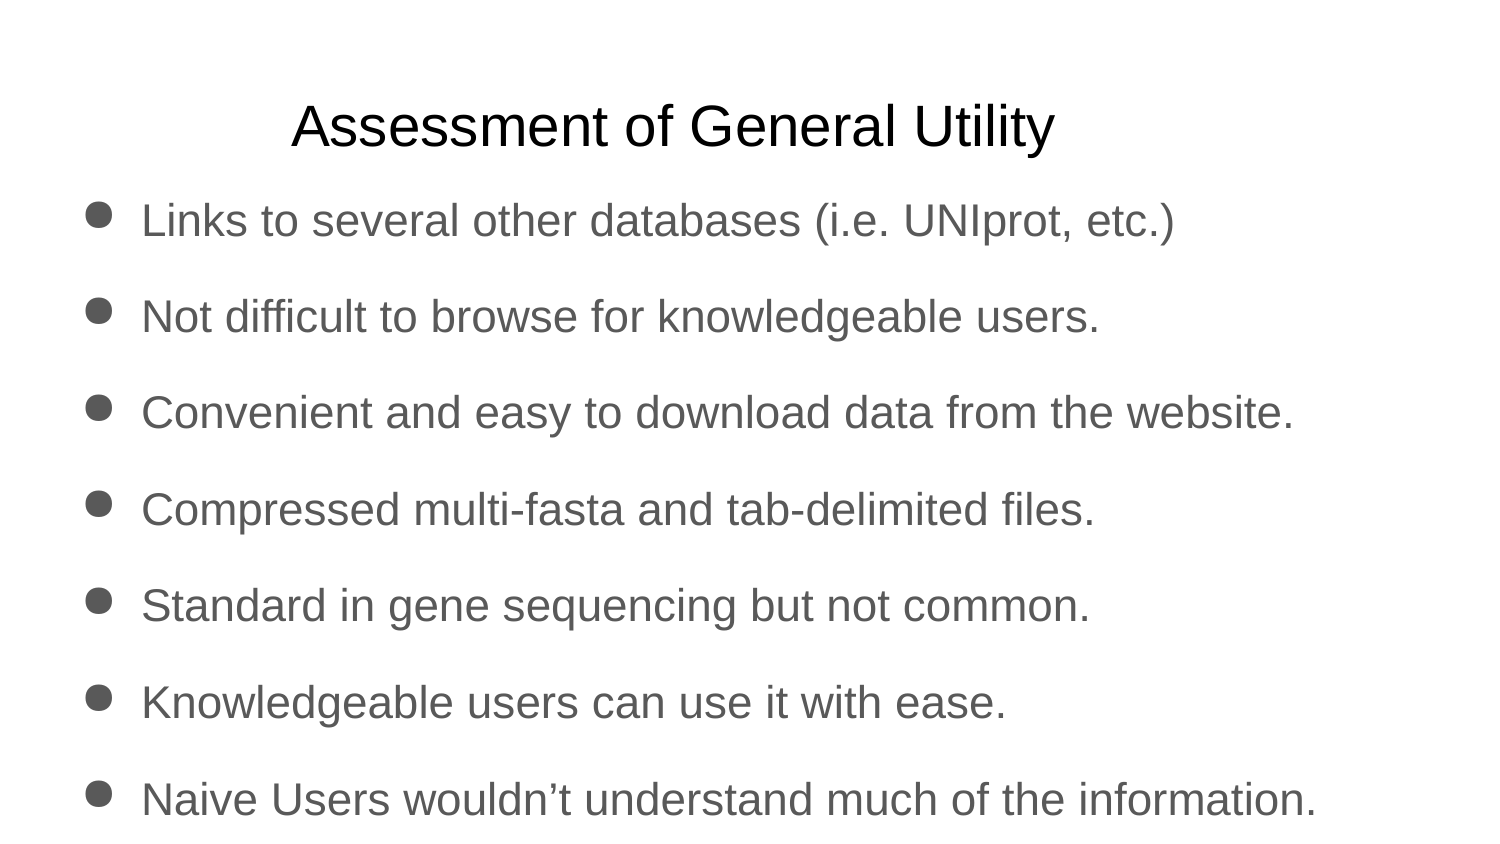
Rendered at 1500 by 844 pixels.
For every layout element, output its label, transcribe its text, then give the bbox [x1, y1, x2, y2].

title Assessment of General Utility [51, 72, 1449, 166]
list Links to several other databases (i.e. UNIprot, etc.) Not difficult to browse for knowledgeable users. Convenient and easy to download data from the website. Compressed multi-fasta and tab-delimited files. Standard in gene sequencing but not common. Knowledgeable users can use it with ease. Naive Users wouldn’t understand much of the information. The Website provides tutorials. Can be accessed without a login. More advanced analysis tools require login. [51, 166, 1449, 728]
